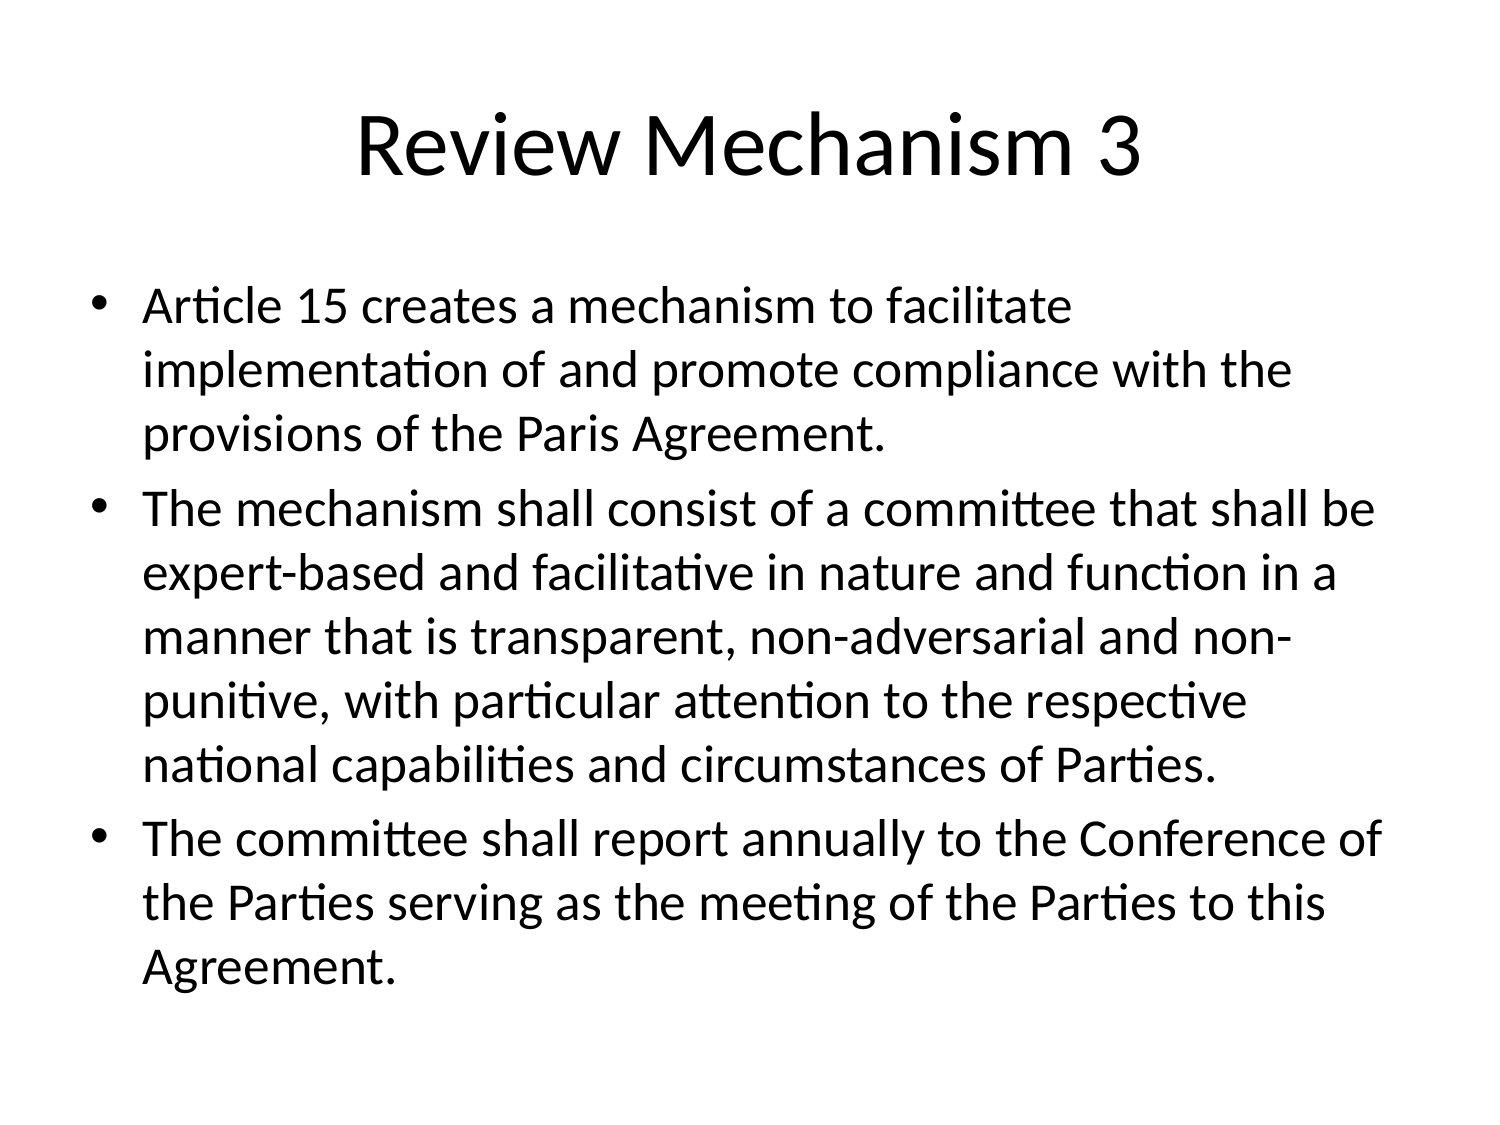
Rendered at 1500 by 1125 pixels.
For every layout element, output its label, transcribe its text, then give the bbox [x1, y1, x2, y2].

title Review Mechanism 3 [75, 45, 1425, 233]
list Article 15 creates a mechanism to facilitate implementation of and promote compliance with the provisions of the Paris Agreement. The mechanism shall consist of a committee that shall be expert-based and facilitative in nature and function in a manner that is transparent, non-adversarial and non-punitive, with particular attention to the respective national capabilities and circumstances of Parties. The committee shall report annually to the Conference of the Parties serving as the meeting of the Parties to this Agreement. [75, 262, 1425, 1005]
